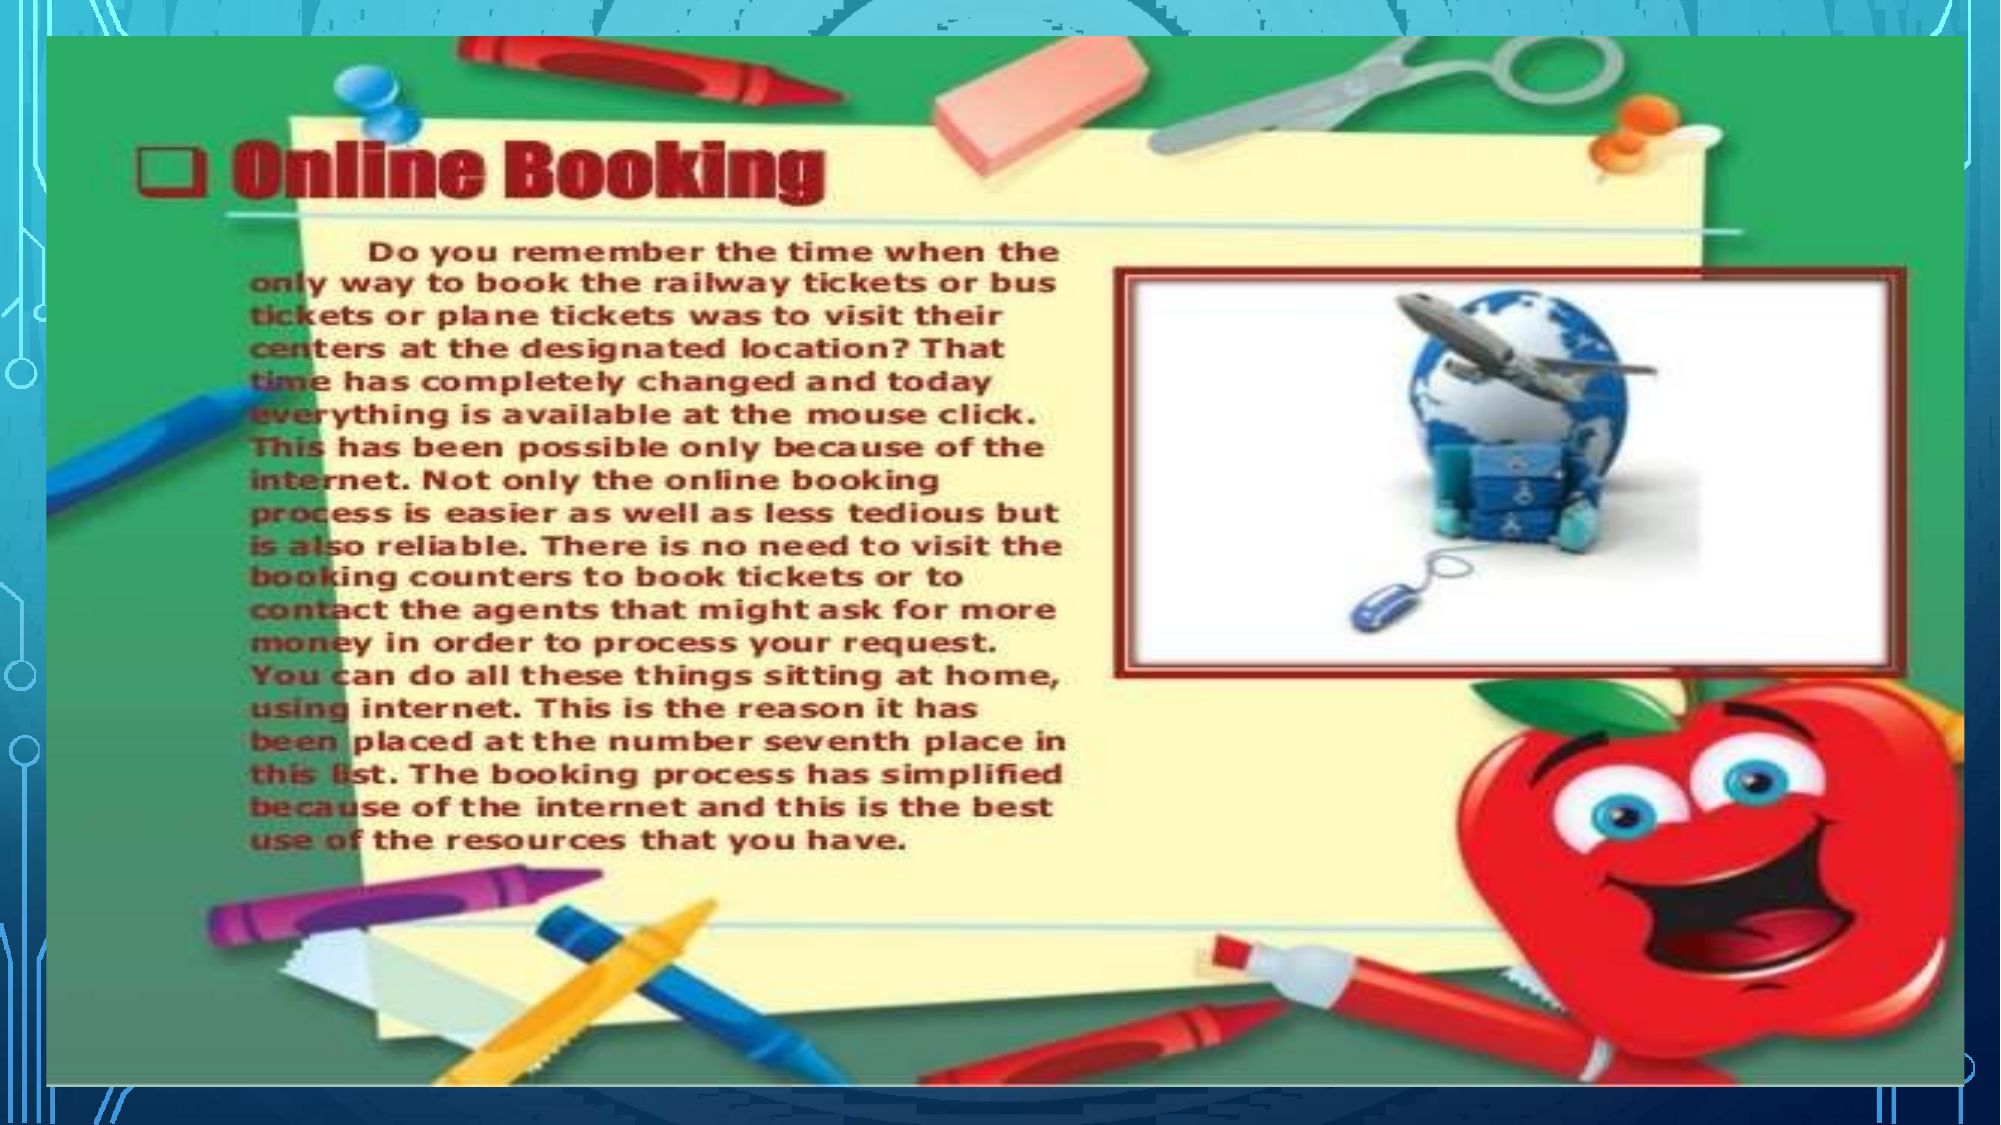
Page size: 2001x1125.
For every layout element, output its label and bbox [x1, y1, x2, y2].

text_box [46, 36, 1965, 1087]
picture [0, 0, 2000, 1125]
